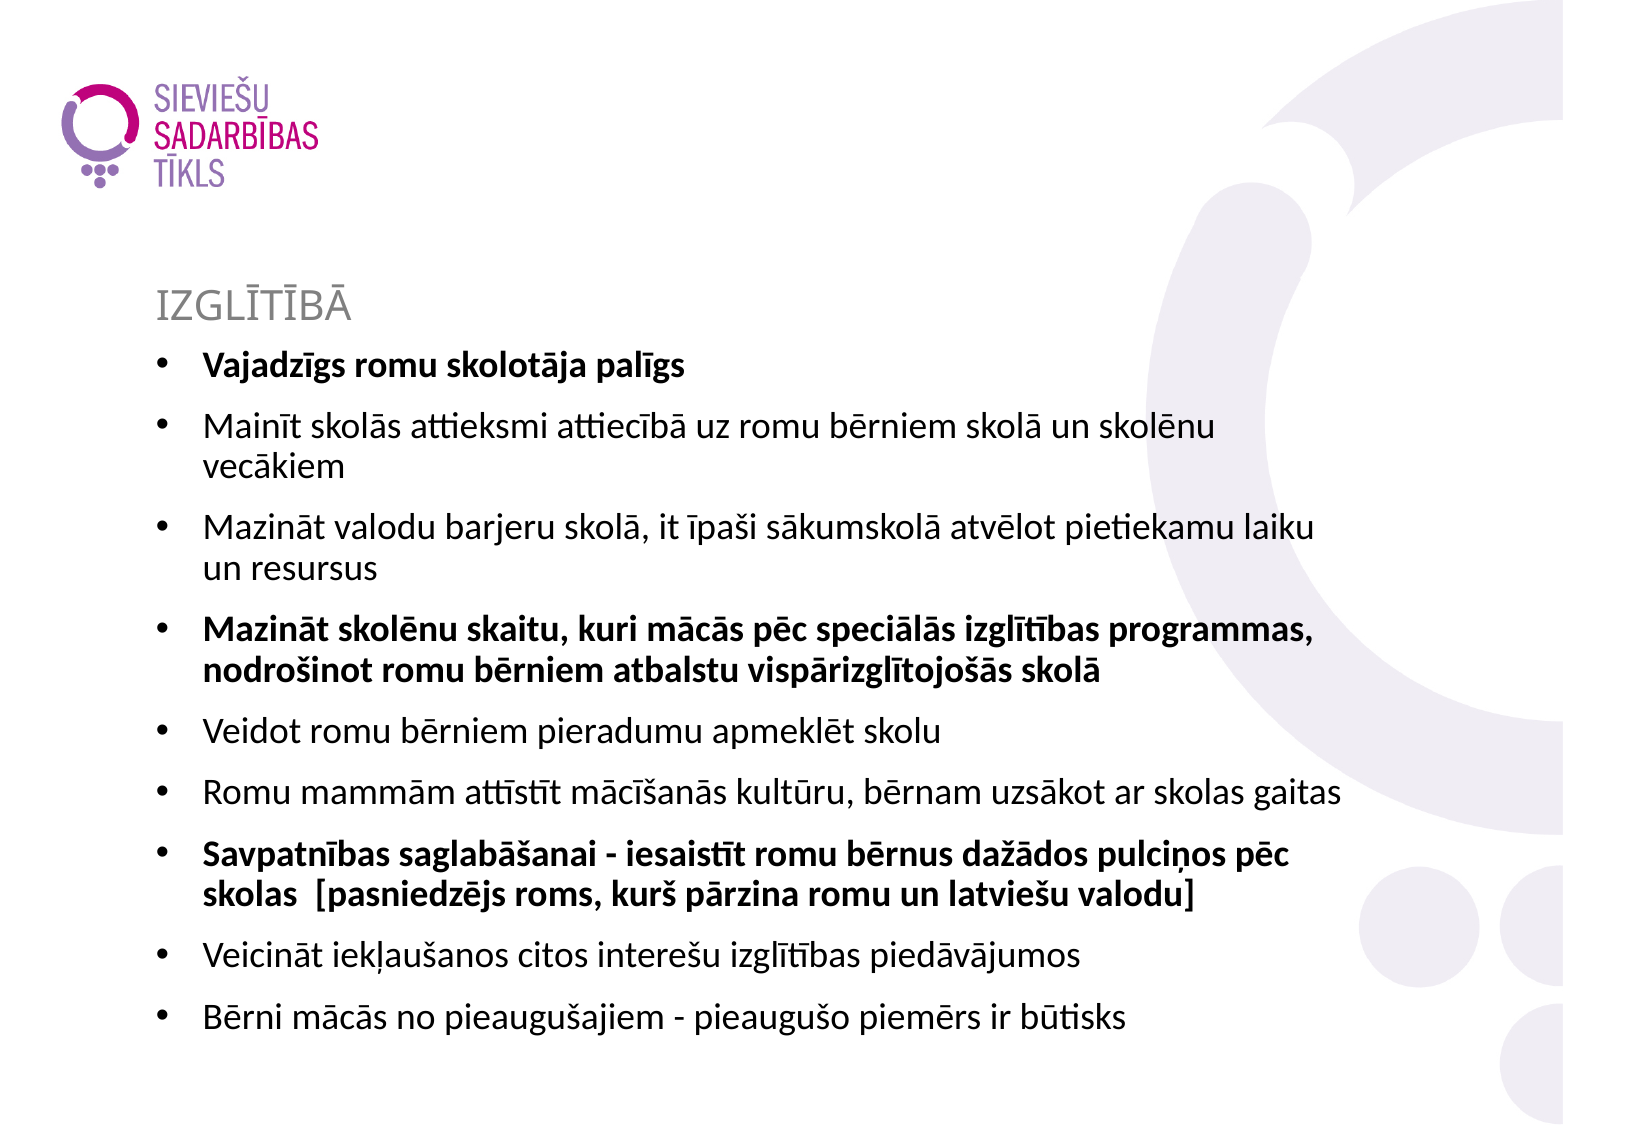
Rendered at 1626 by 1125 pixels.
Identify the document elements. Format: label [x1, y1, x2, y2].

list [0, 0, 1563, 1125]
